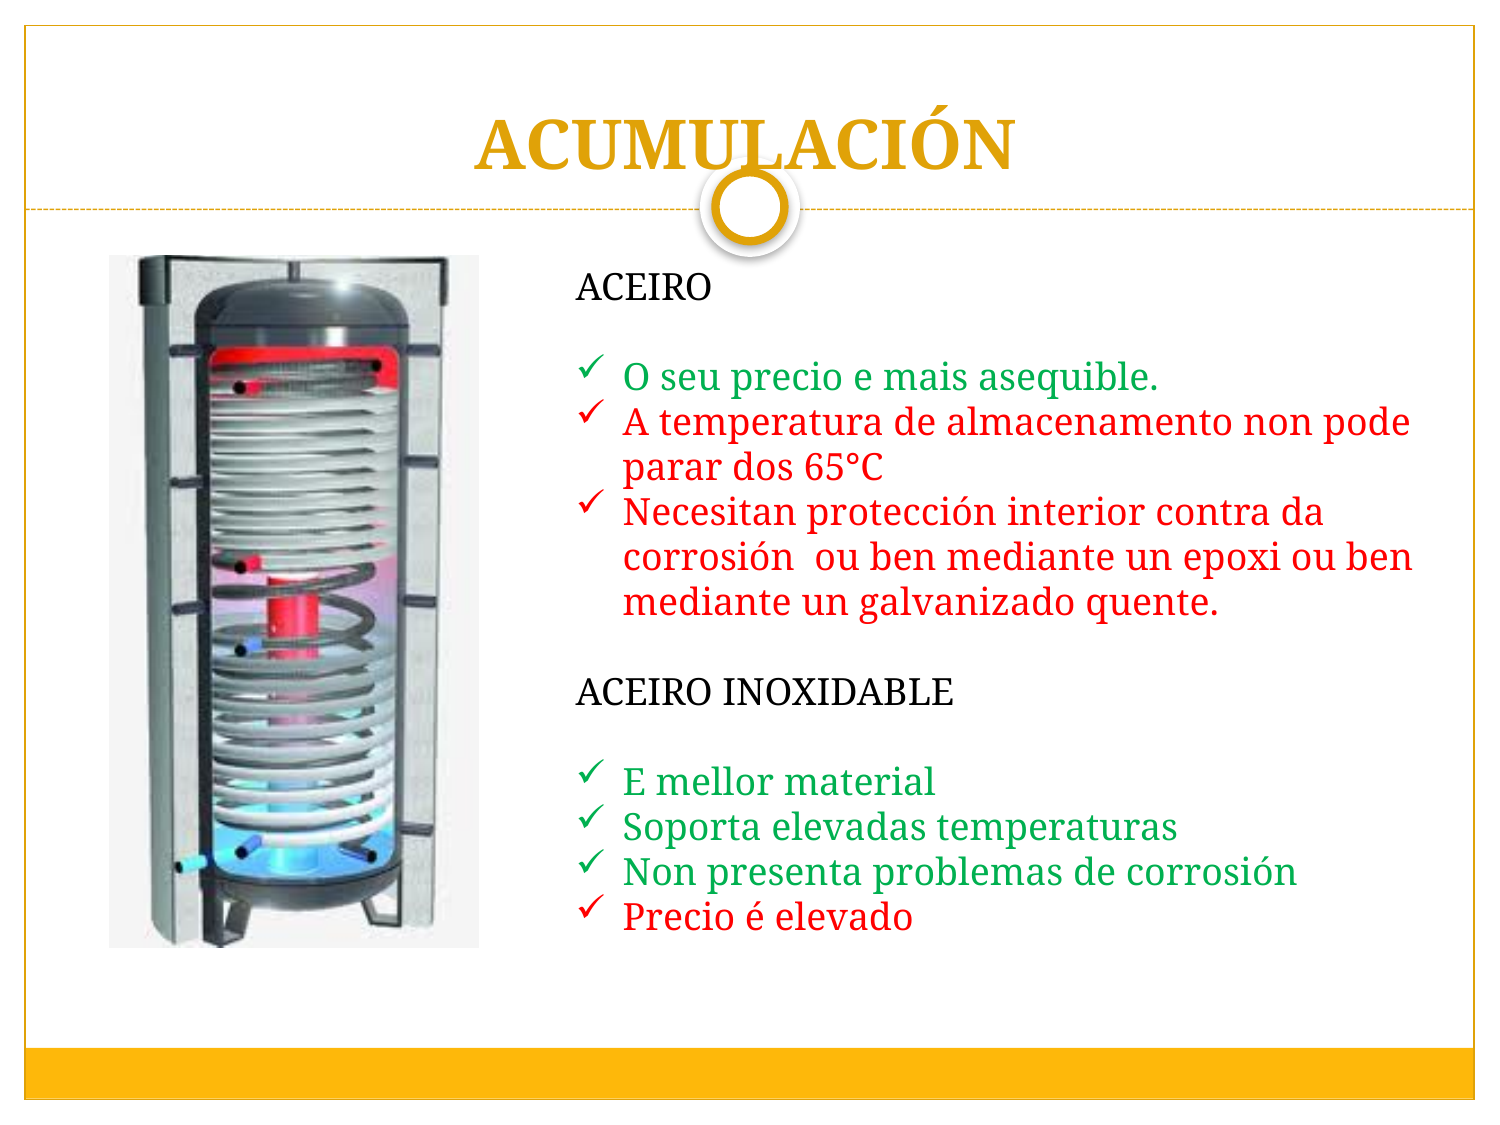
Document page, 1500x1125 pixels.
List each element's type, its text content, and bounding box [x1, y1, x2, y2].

title ACUMULACIÓN [194, 66, 1297, 191]
picture [109, 255, 479, 948]
text_box ACEIRO O seu precio e mais asequible. A temperatura de almacenamento non pode parar dos 65°C Necesitan protección interior contra da corrosión ou ben mediante un epoxi ou ben mediante un galvanizado quente. ACEIRO INOXIDABLE E mellor material Soporta elevadas temperaturas Non presenta problemas de corrosión Precio é elevado [560, 255, 1459, 946]
